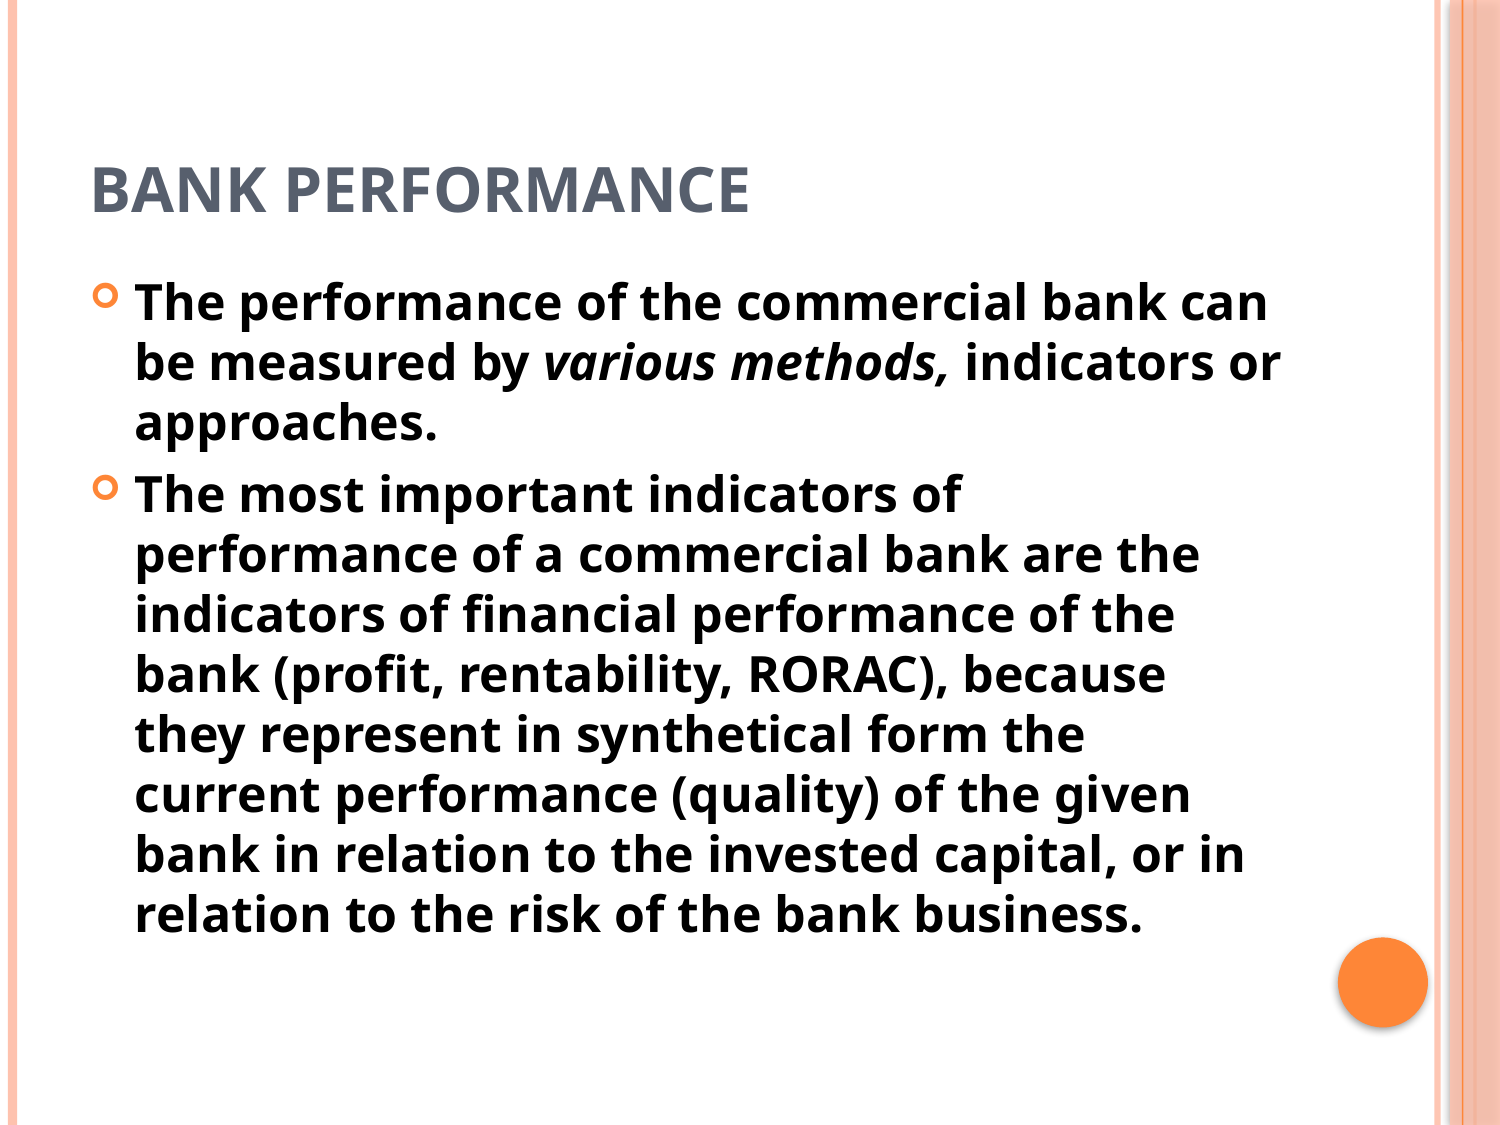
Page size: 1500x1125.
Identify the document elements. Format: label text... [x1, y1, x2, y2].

title Bank performance [75, 45, 1300, 233]
list The performance of the commercial bank can be measured by various methods, indicators or approaches. The most important indicators of performance of a commercial bank are the indicators of financial performance of the bank (profit, rentability, RORAC), because they represent in synthetical form the current performance (quality) of the given bank in relation to the invested capital, or in relation to the risk of the bank business. [75, 262, 1300, 1062]
